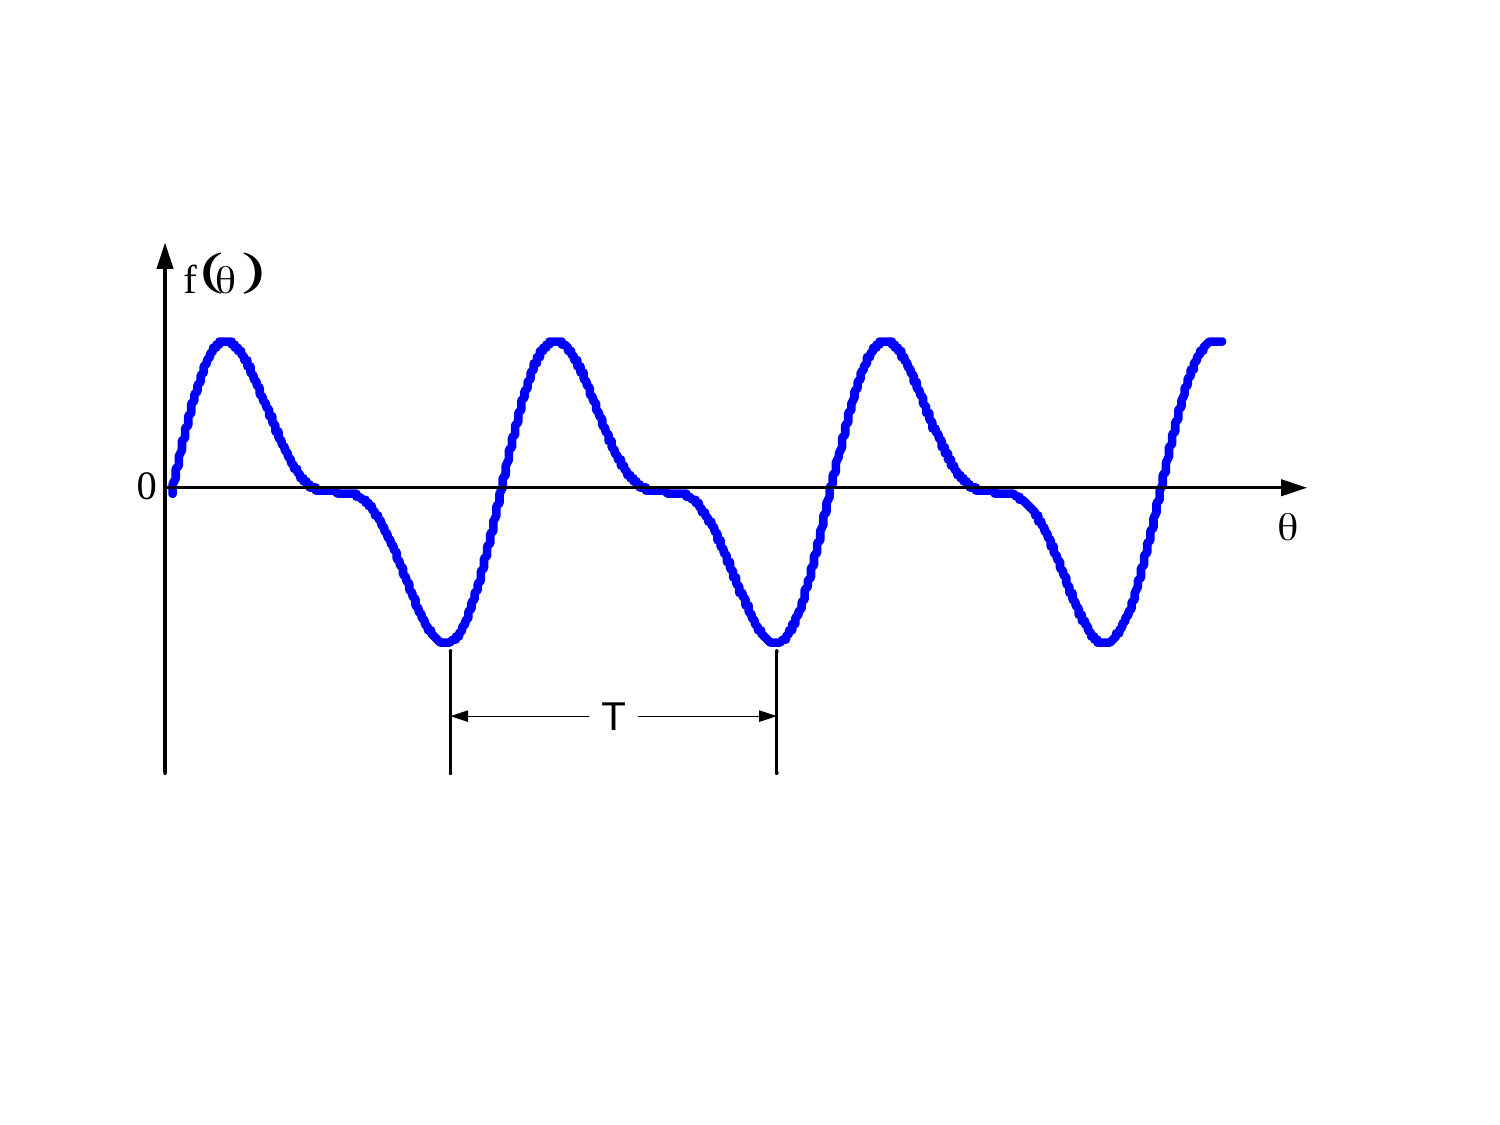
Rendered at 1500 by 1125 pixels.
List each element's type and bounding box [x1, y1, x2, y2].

text_box [124, 212, 1338, 805]
